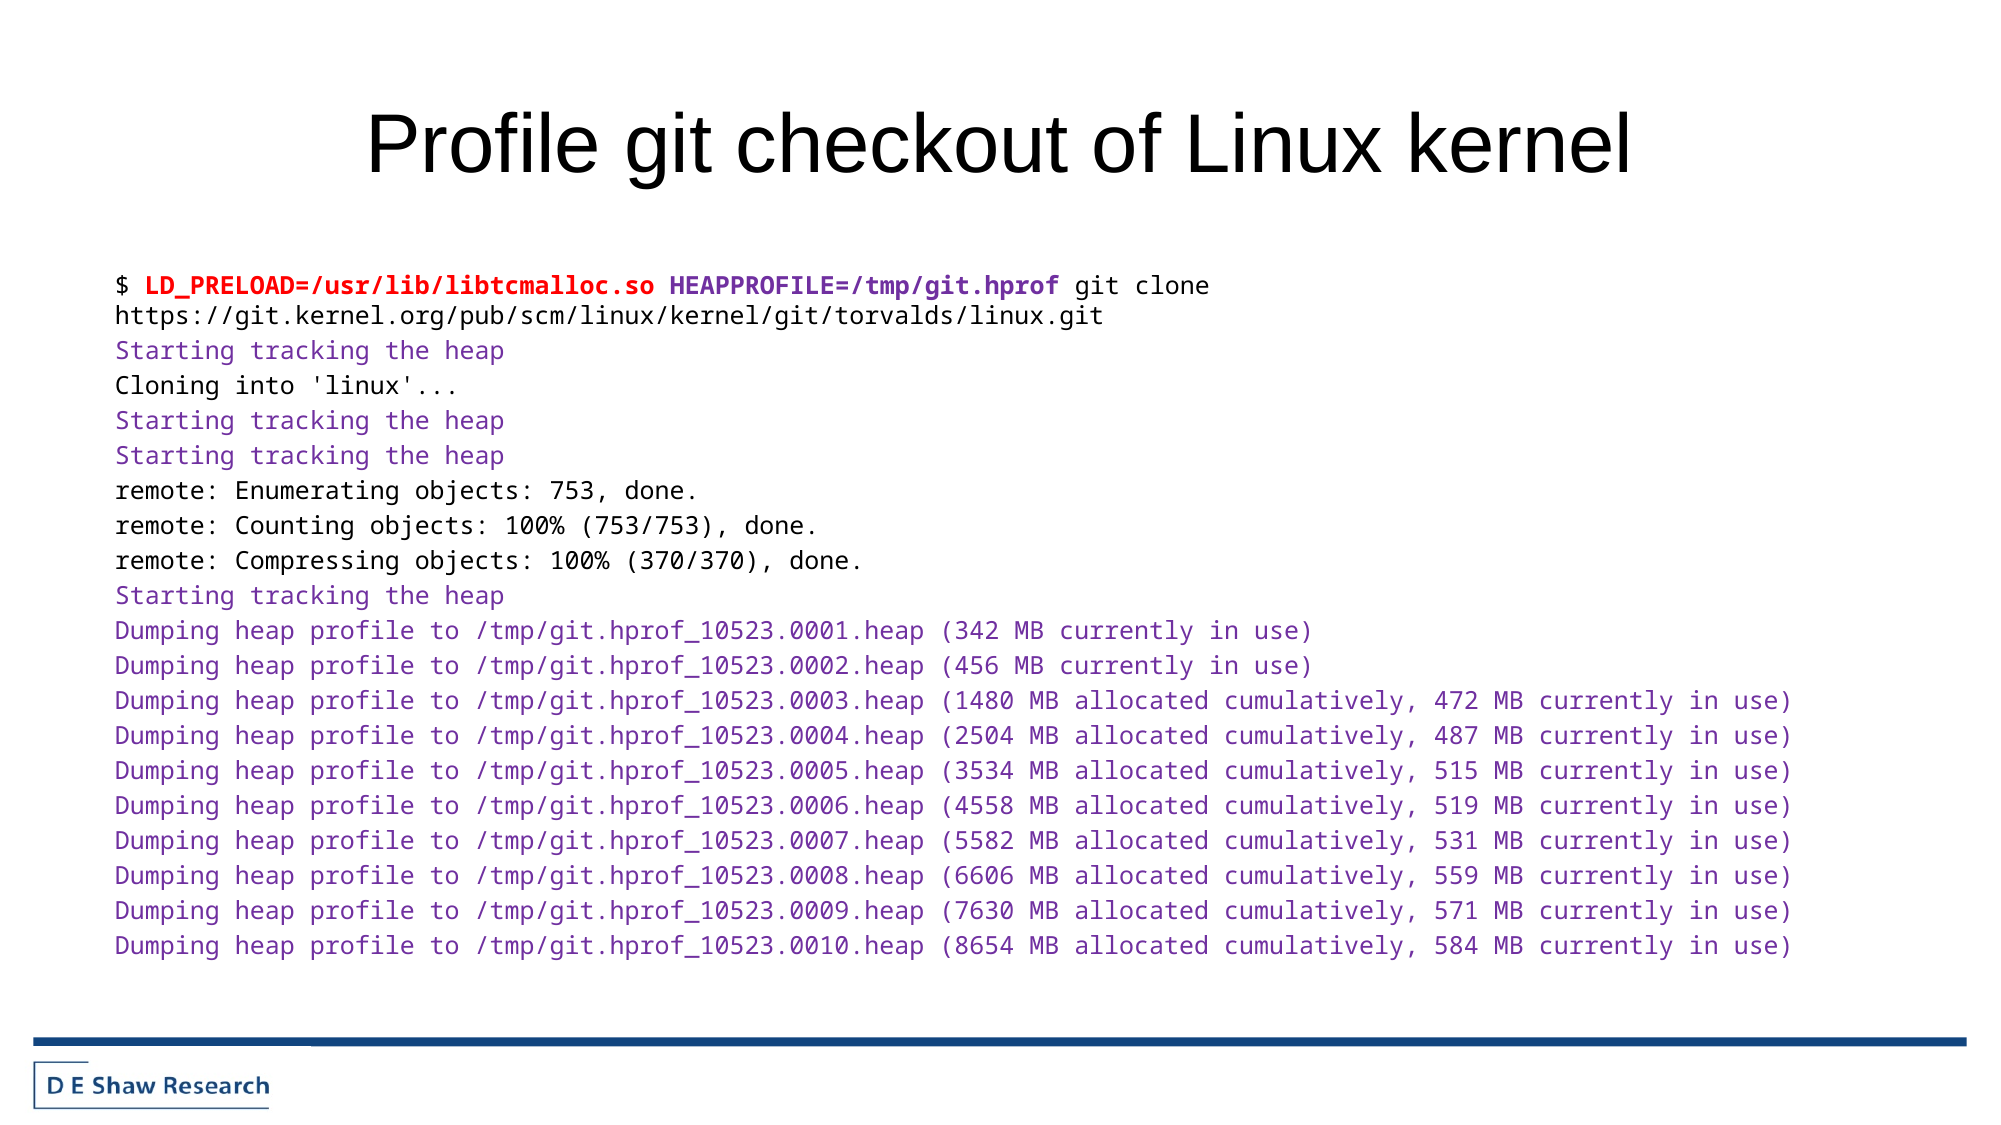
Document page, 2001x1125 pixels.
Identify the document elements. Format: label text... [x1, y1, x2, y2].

title Profile git checkout of Linux kernel [99, 45, 1900, 233]
picture [10, 1046, 311, 1123]
list $ LD_PRELOAD=/usr/lib/libtcmalloc.so HEAPPROFILE=/tmp/git.hprof git clone https://git.kernel.org/pub/scm/linux/kernel/git/torvalds/linux.git Starting tracking the heap Cloning into 'linux'... Starting tracking the heap Starting tracking the heap remote: Enumerating objects: 753, done. remote: Counting objects: 100% (753/753), done. remote: Compressing objects: 100% (370/370), done. Starting tracking the heap Dumping heap profile to /tmp/git.hprof_10523.0001.heap (342 MB currently in use) Dumping heap profile to /tmp/git.hprof_10523.0002.heap (456 MB currently in use) Dumping heap profile to /tmp/git.hprof_10523.0003.heap (1480 MB allocated cumulatively, 472 MB currently in use) Dumping heap profile to /tmp/git.hprof_10523.0004.heap (2504 MB allocated cumulatively, 487 MB currently in use) Dumping heap profile to /tmp/git.hprof_10523.0005.heap (3534 MB allocated cumulatively, 515 MB currently in use) Dumping heap profile to /tmp/git.hprof_10523.0006.heap (4558 MB allocated cumulatively, 519 MB currently in use) Dumping heap profile to /tmp/git.hprof_10523.0007.heap (5582 MB allocated cumulatively, 531 MB currently in use) Dumping heap profile to /tmp/git.hprof_10523.0008.heap (6606 MB allocated cumulatively, 559 MB currently in use) Dumping heap profile to /tmp/git.hprof_10523.0009.heap (7630 MB allocated cumulatively, 571 MB currently in use) Dumping heap profile to /tmp/git.hprof_10523.0010.heap (8654 MB allocated cumulatively, 584 MB currently in use) [99, 262, 1900, 1005]
